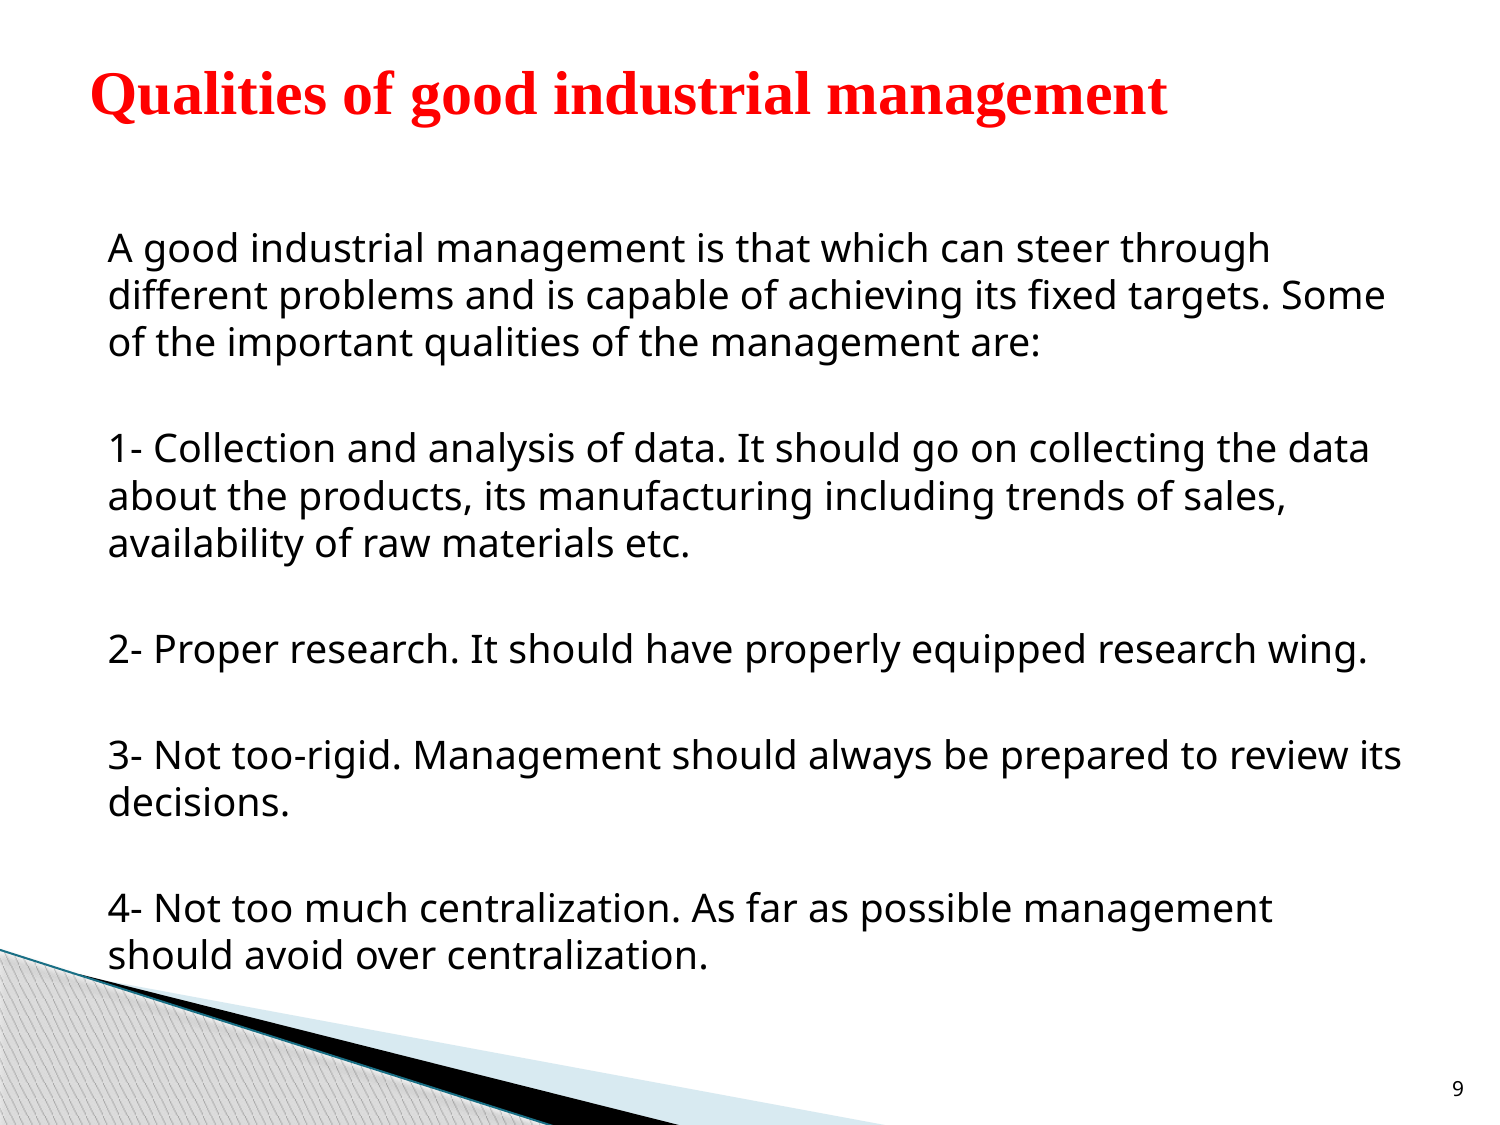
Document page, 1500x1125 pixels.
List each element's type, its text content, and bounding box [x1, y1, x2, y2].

list A good industrial management is that which can steer through different problems and is capable of achieving its fixed targets. Some of the important qualities of the management are: 1- Collection and analysis of data. It should go on collecting the data about the products, its manufacturing including trends of sales, availability of raw materials etc. 2- Proper research. It should have properly equipped research wing. 3- Not too-rigid. Management should always be prepared to review its decisions. 4- Not too much centralization. As far as possible management should avoid over centralization. [75, 233, 1425, 986]
slide_number 9 [1418, 1051, 1479, 1112]
title Qualities of good industrial management [75, 45, 1425, 233]
